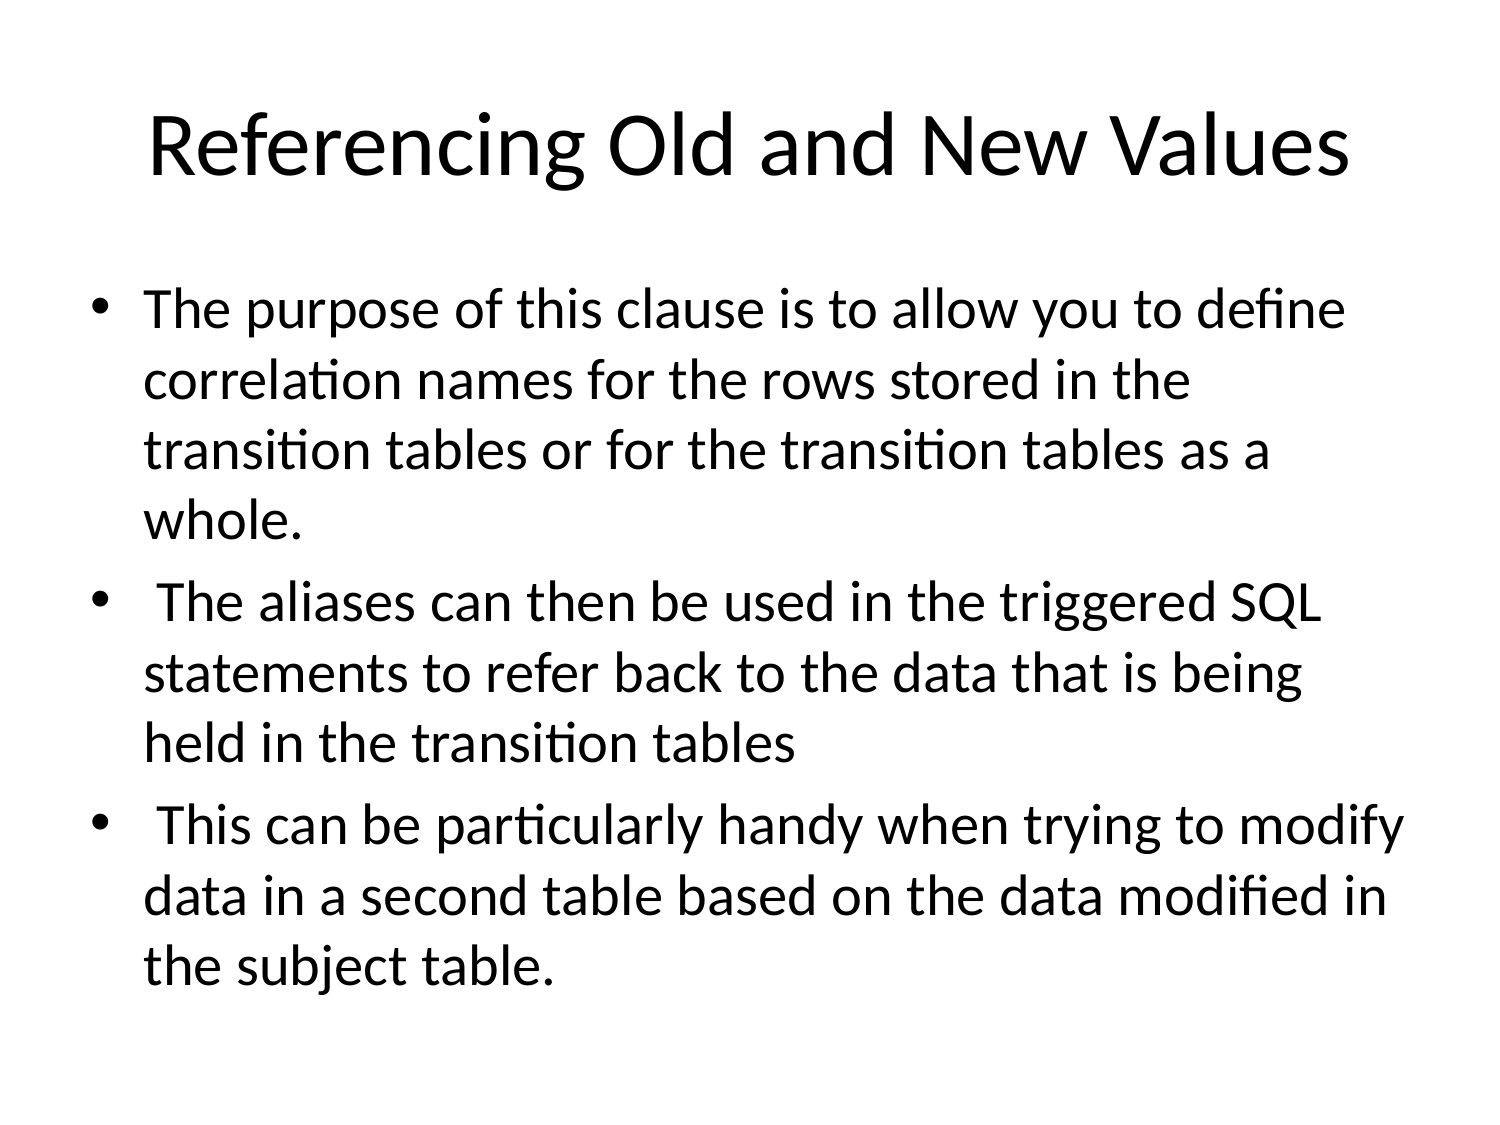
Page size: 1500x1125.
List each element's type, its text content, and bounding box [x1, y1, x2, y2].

title Referencing Old and New Values [75, 45, 1425, 233]
list The purpose of this clause is to allow you to define correlation names for the rows stored in the transition tables or for the transition tables as a whole. The aliases can then be used in the triggered SQL statements to refer back to the data that is being held in the transition tables This can be particularly handy when trying to modify data in a second table based on the data modified in the subject table. [75, 262, 1425, 1005]
